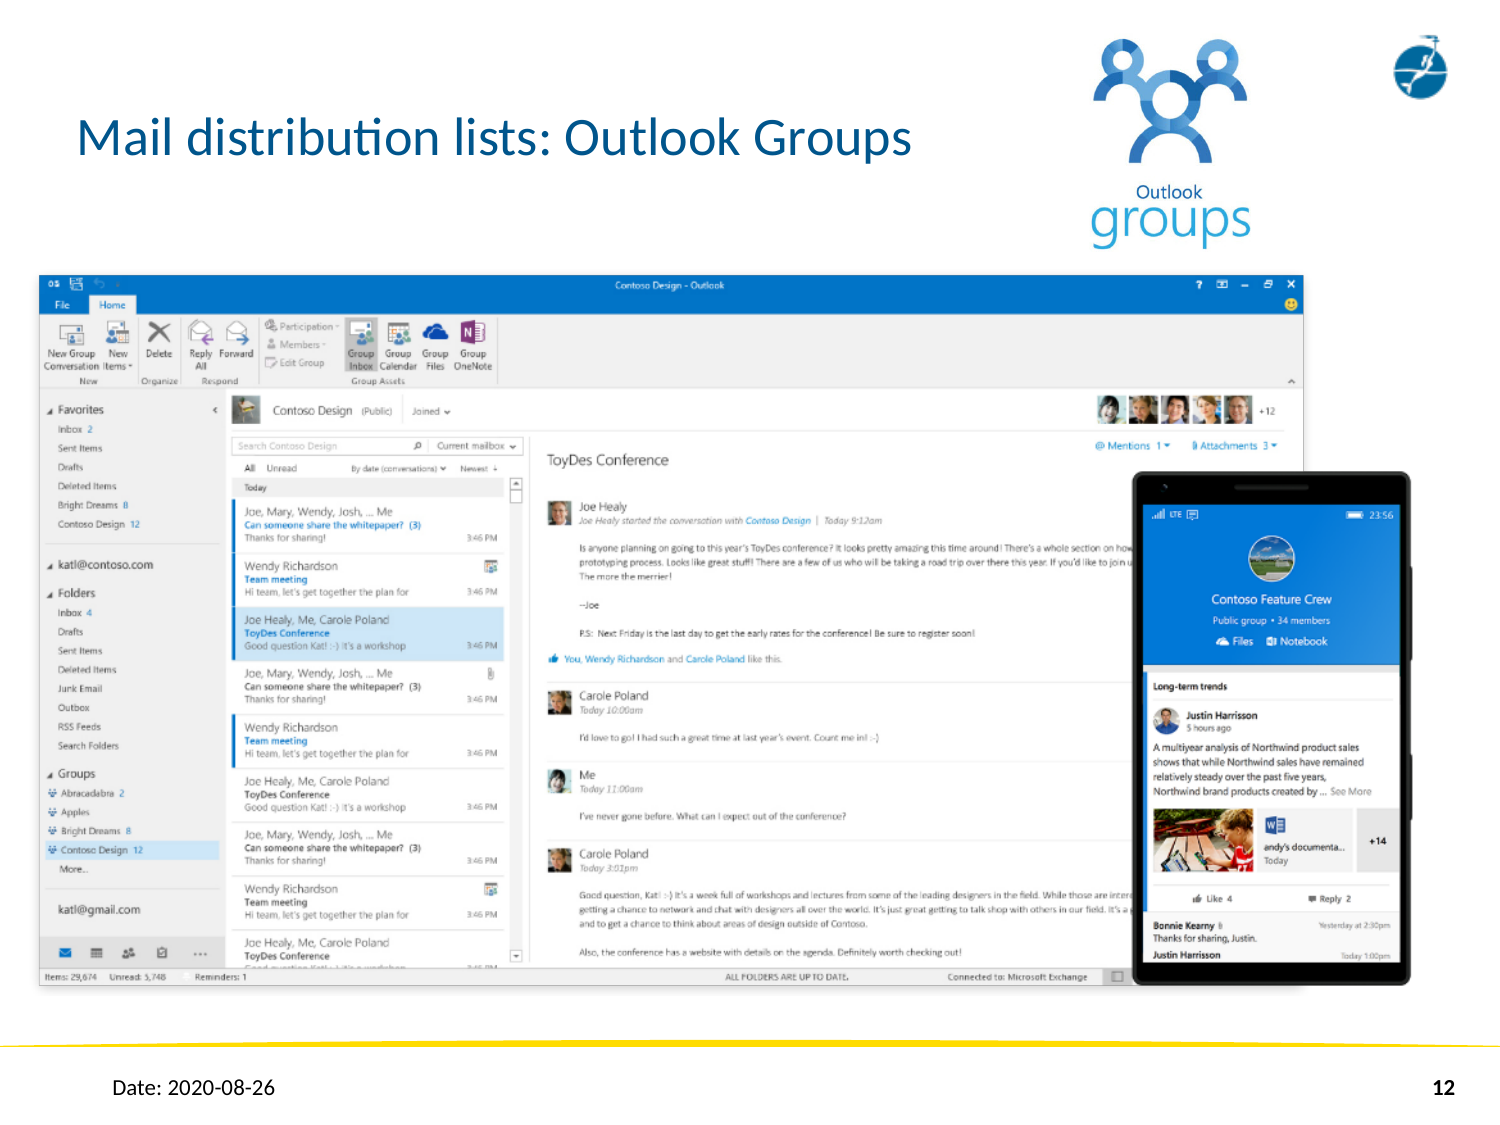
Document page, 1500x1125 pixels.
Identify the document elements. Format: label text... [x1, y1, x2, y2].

slide_number 12 [1387, 1046, 1500, 1125]
picture [1068, 18, 1272, 263]
picture [29, 265, 1424, 996]
title Mail distribution lists: Outlook Groups [76, 12, 1353, 167]
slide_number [112, 1046, 461, 1125]
